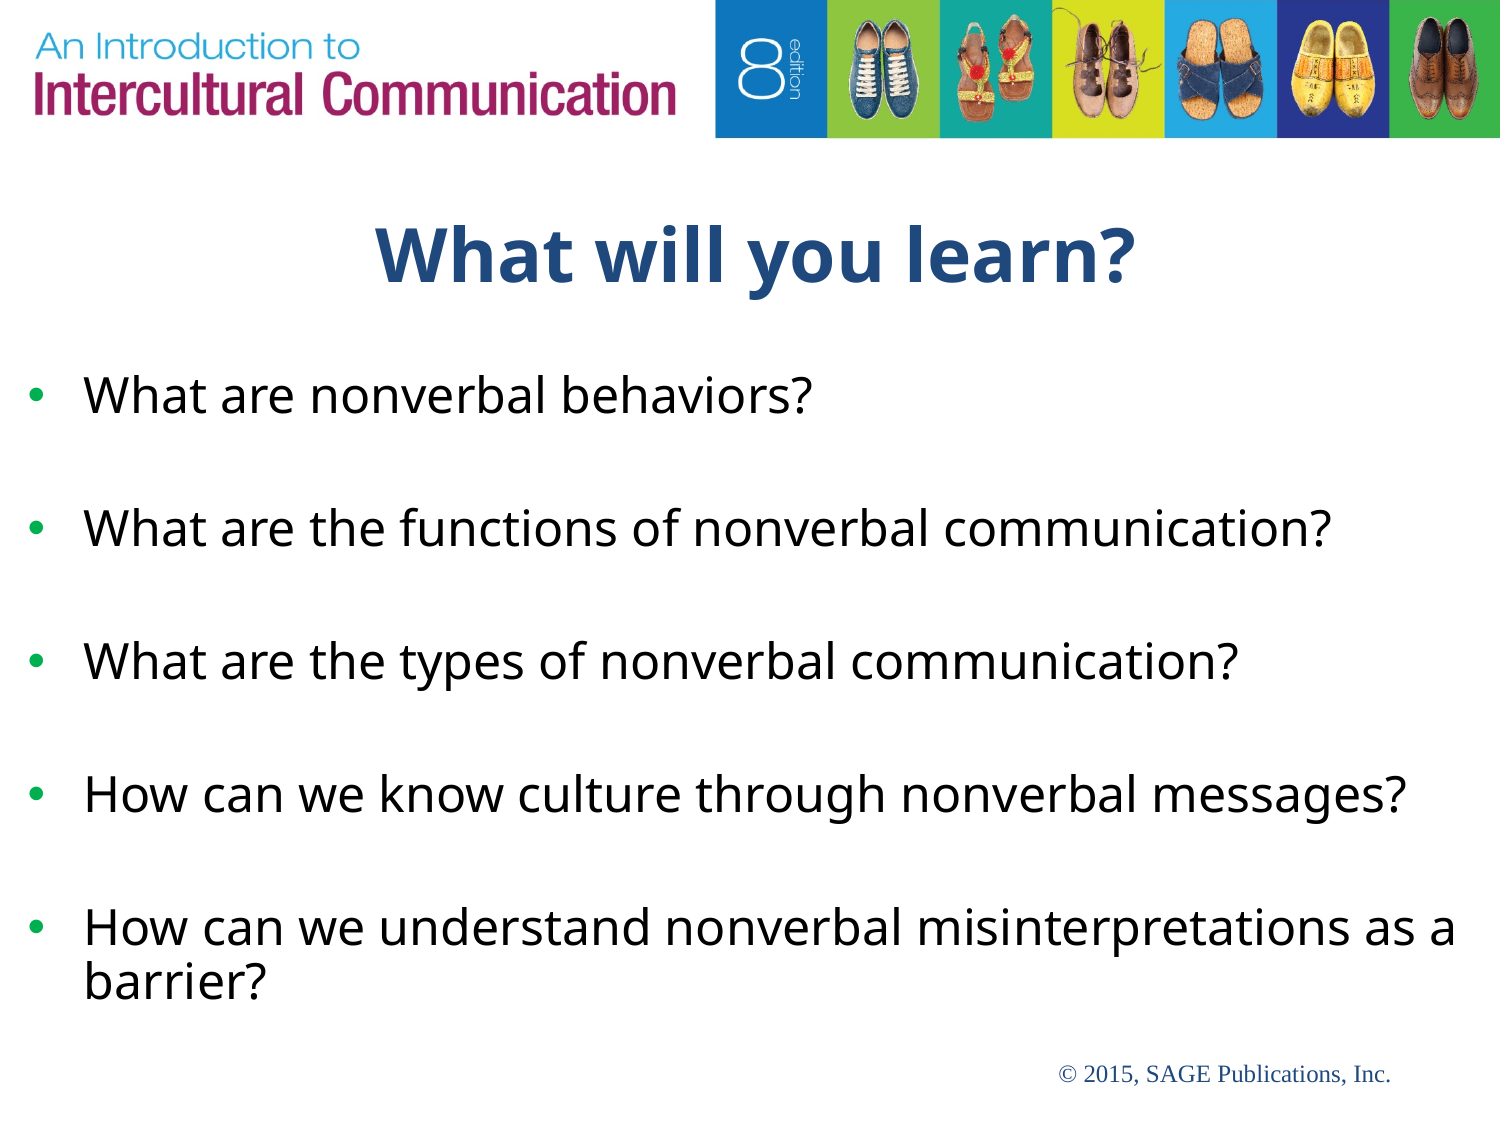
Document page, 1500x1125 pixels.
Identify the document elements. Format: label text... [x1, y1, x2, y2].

list What are nonverbal behaviors? What are the functions of nonverbal communication? What are the types of nonverbal communication? How can we know culture through nonverbal messages? How can we understand nonverbal misinterpretations as a barrier? [12, 362, 1475, 1025]
picture [0, 0, 1500, 1125]
title What will you learn? [62, 167, 1450, 338]
footer © 2015, SAGE Publications, Inc. [987, 1042, 1463, 1103]
